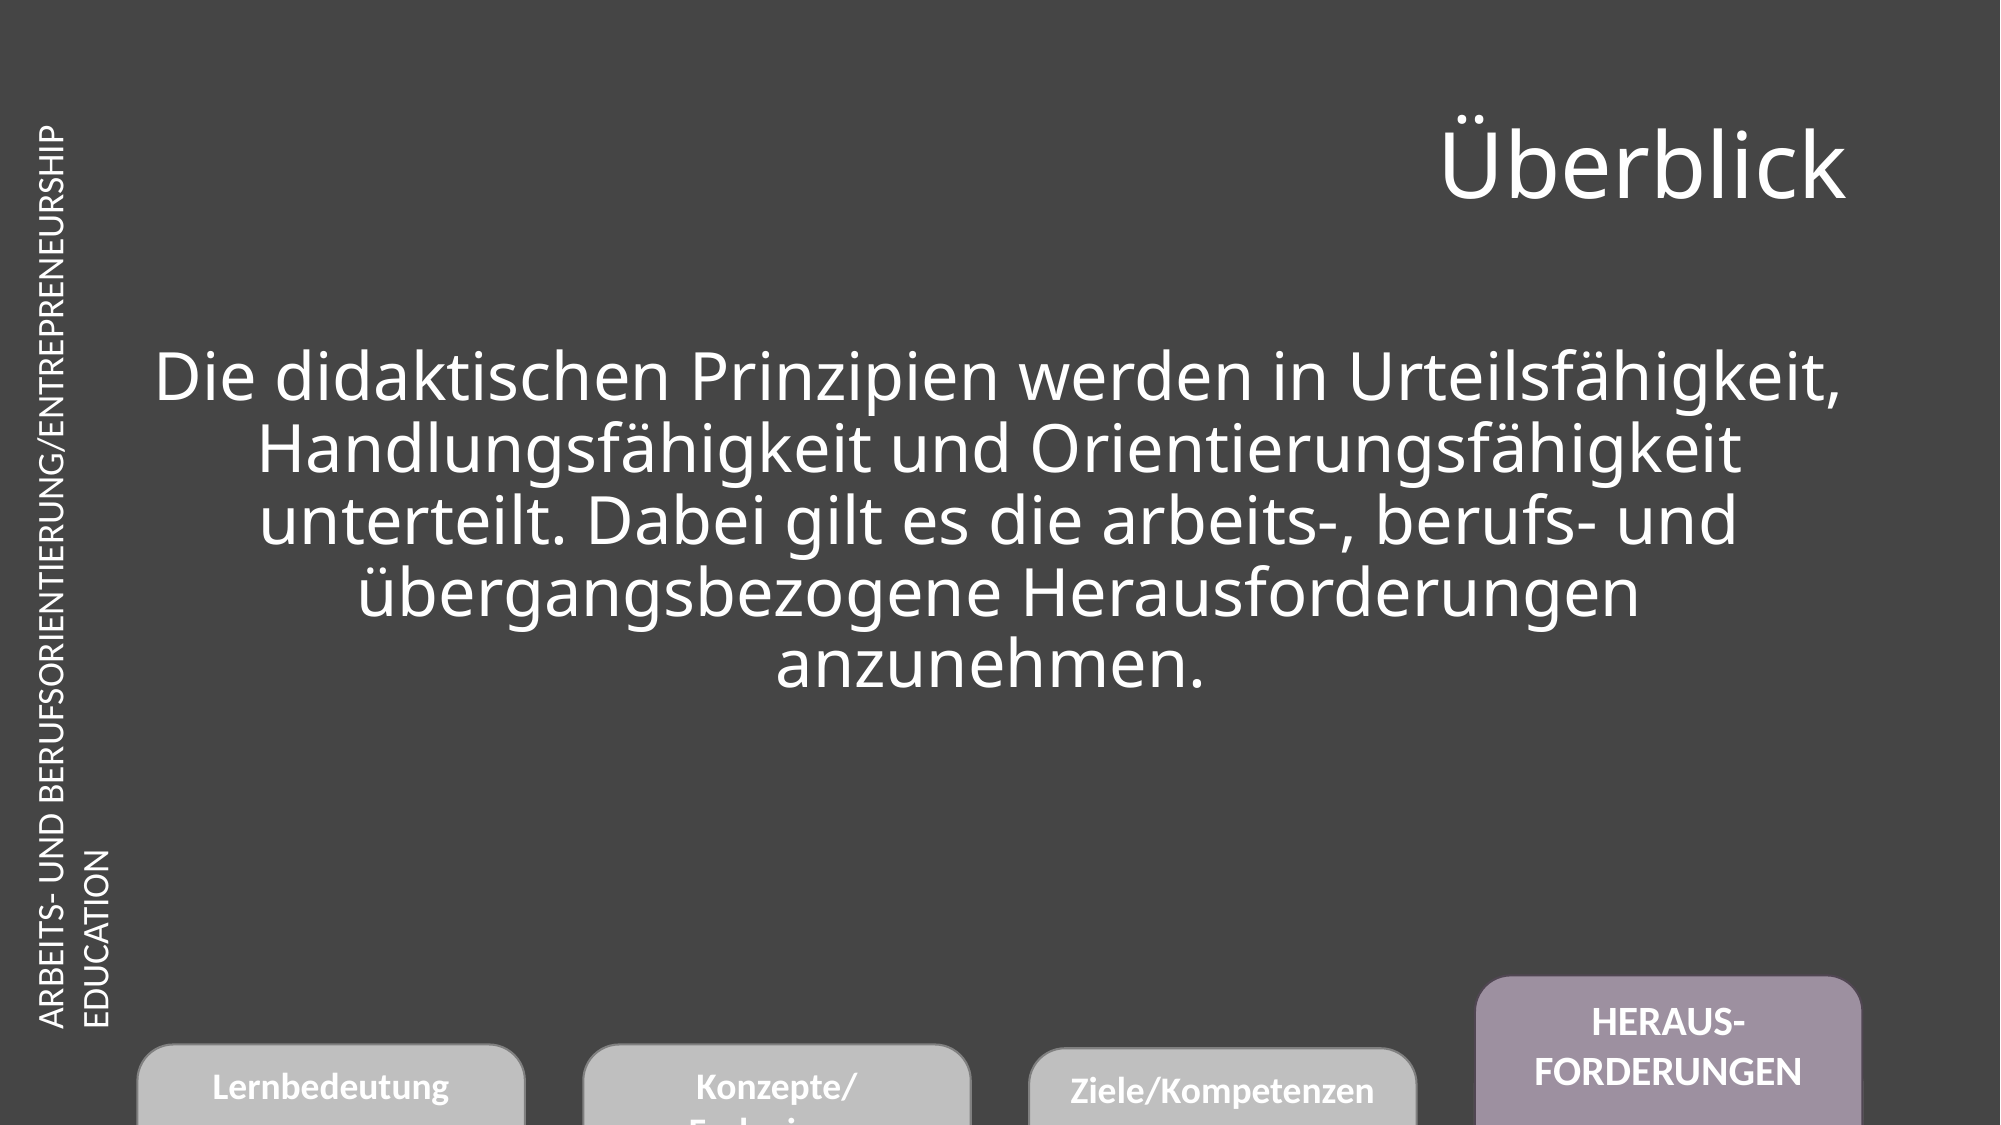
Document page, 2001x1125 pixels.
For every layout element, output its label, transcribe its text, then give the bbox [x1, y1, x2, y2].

list Die didaktischen Prinzipien werden in Urteilsfähigkeit, Handlungsfähigkeit und Orientierungsfähigkeit unterteilt. Dabei gilt es die arbeits-, berufs- und übergangsbezogene Herausforderungen anzunehmen. [137, 335, 1863, 984]
title Überblick [137, 59, 1863, 278]
